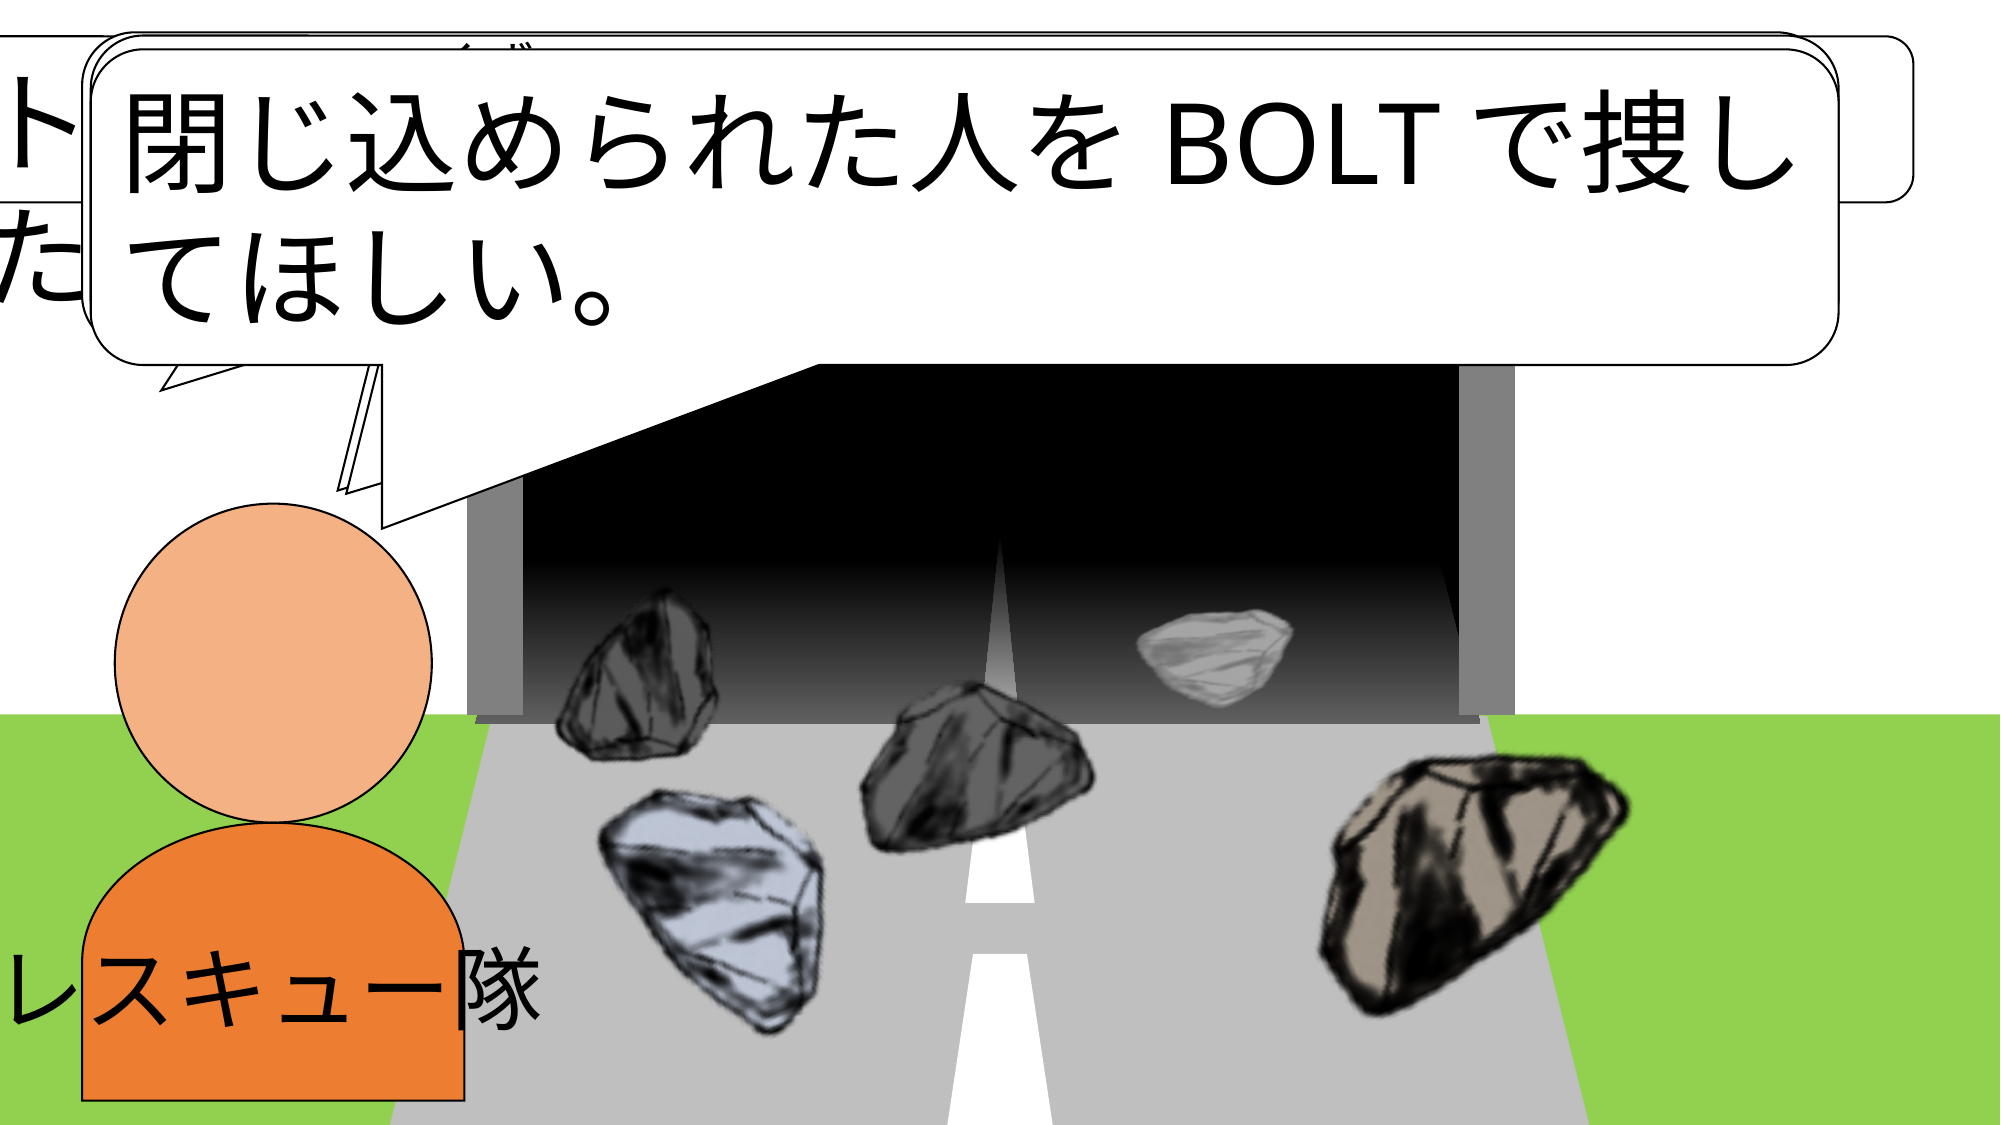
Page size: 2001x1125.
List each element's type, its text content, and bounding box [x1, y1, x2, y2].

text_box トンネルの外側の「がれき」はよけた [1839, 35, 1915, 183]
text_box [10, 503, 526, 1101]
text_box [0, 183, 2000, 1125]
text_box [82, 21, 1830, 351]
picture [1170, 570, 1661, 976]
text_box トンネルの外側の「がれき」はよけた [0, 35, 82, 183]
picture [526, 610, 1109, 1077]
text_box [90, 25, 1839, 354]
